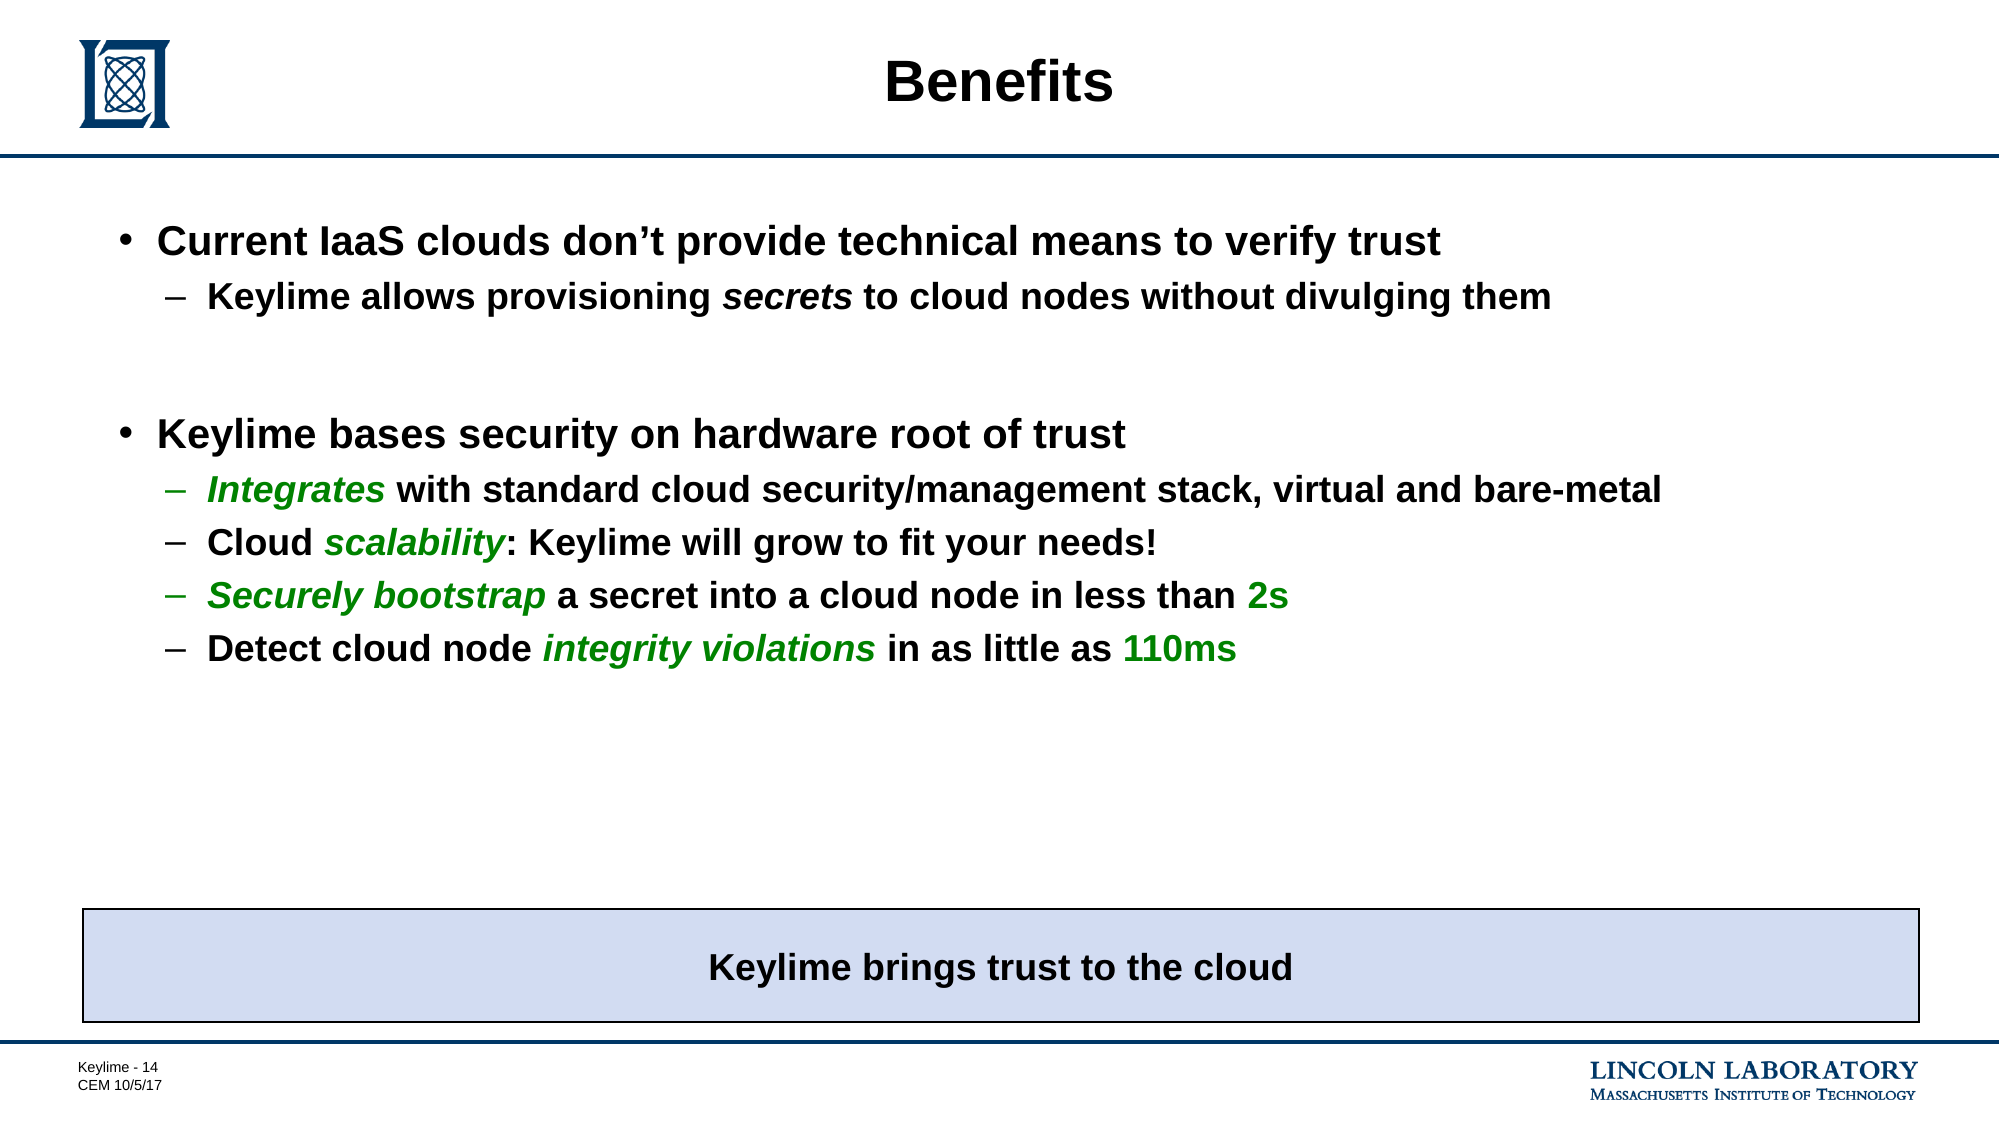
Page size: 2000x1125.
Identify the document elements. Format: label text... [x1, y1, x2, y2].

text_box Keylime brings trust to the cloud [83, 908, 1920, 1022]
picture [79, 40, 170, 128]
picture [1588, 1061, 1918, 1100]
title Benefits [205, 16, 1794, 151]
list Current IaaS clouds don’t provide technical means to verify trust Keylime allows provisioning secrets to cloud nodes without divulging them Keylime bases security on hardware root of trust Integrates with standard cloud security/management stack, virtual and bare-metal Cloud scalability: Keylime will grow to fit your needs! Securely bootstrap a secret into a cloud node in less than 2s Detect cloud node integrity violations in as little as 110ms [103, 212, 1895, 899]
